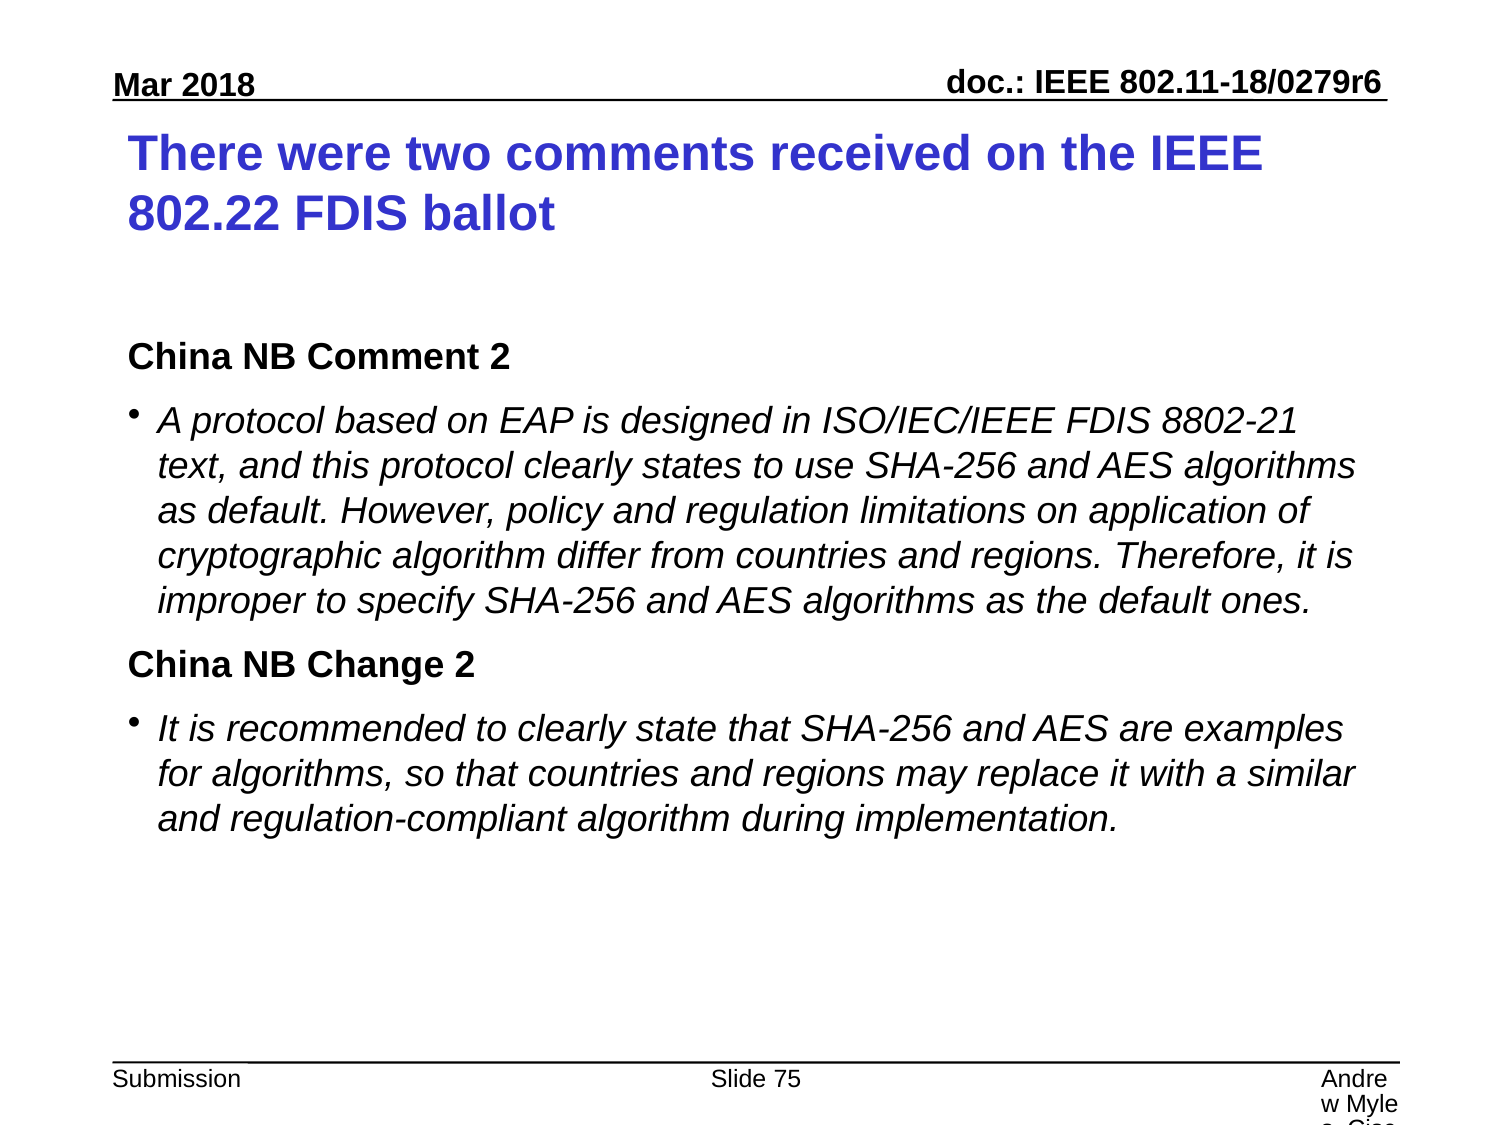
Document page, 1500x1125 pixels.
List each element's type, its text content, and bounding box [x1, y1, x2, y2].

list China NB Comment 2 A protocol based on EAP is designed in ISO/IEC/IEEE FDIS 8802-21 text, and this protocol clearly states to use SHA-256 and AES algorithms as default. However, policy and regulation limitations on application of cryptographic algorithm differ from countries and regions. Therefore, it is improper to specify SHA-256 and AES algorithms as the default ones. China NB Change 2 It is recommended to clearly state that SHA-256 and AES are examples for algorithms, so that countries and regions may replace it with a similar and regulation-compliant algorithm during implementation. [112, 324, 1388, 1000]
title There were two comments received on the IEEE 802.22 FDIS ballot [112, 112, 1388, 288]
slide_number Slide 75 [709, 1061, 803, 1093]
footer Andrew Myles, Cisco [1320, 1061, 1402, 1093]
